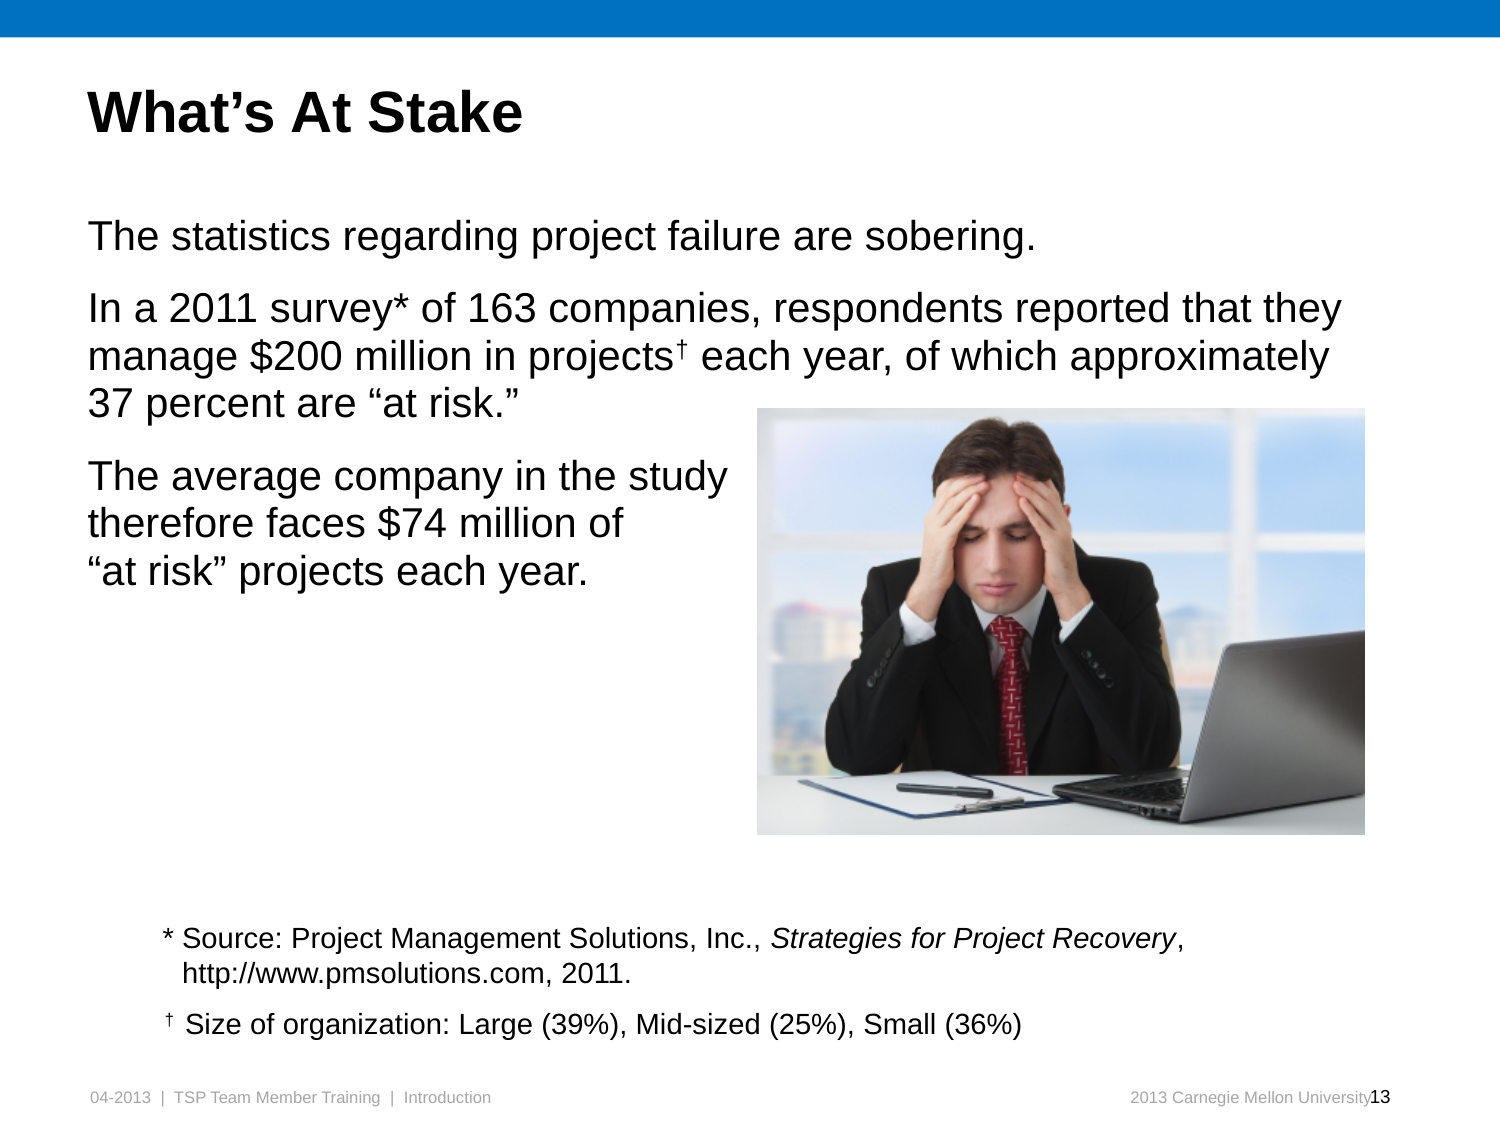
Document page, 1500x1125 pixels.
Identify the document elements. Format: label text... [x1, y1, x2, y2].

text_box † Size of organization: Large (39%), Mid-sized (25%), Small (36%) [149, 997, 1078, 1048]
title What’s At Stake [87, 87, 1439, 212]
text_box * Source: Project Management Solutions, Inc., Strategies for Project Recovery, http://www.pmsolutions.com, 2011. [147, 911, 1247, 997]
list The statistics regarding project failure are sobering. In a 2011 survey* of 163 companies, respondents reported that they manage $200 million in projects† each year, of which approximately 37 percent are “at risk.” The average company in the study therefore faces $74 million of “at risk” projects each year. [87, 212, 1440, 681]
picture [756, 408, 1366, 835]
